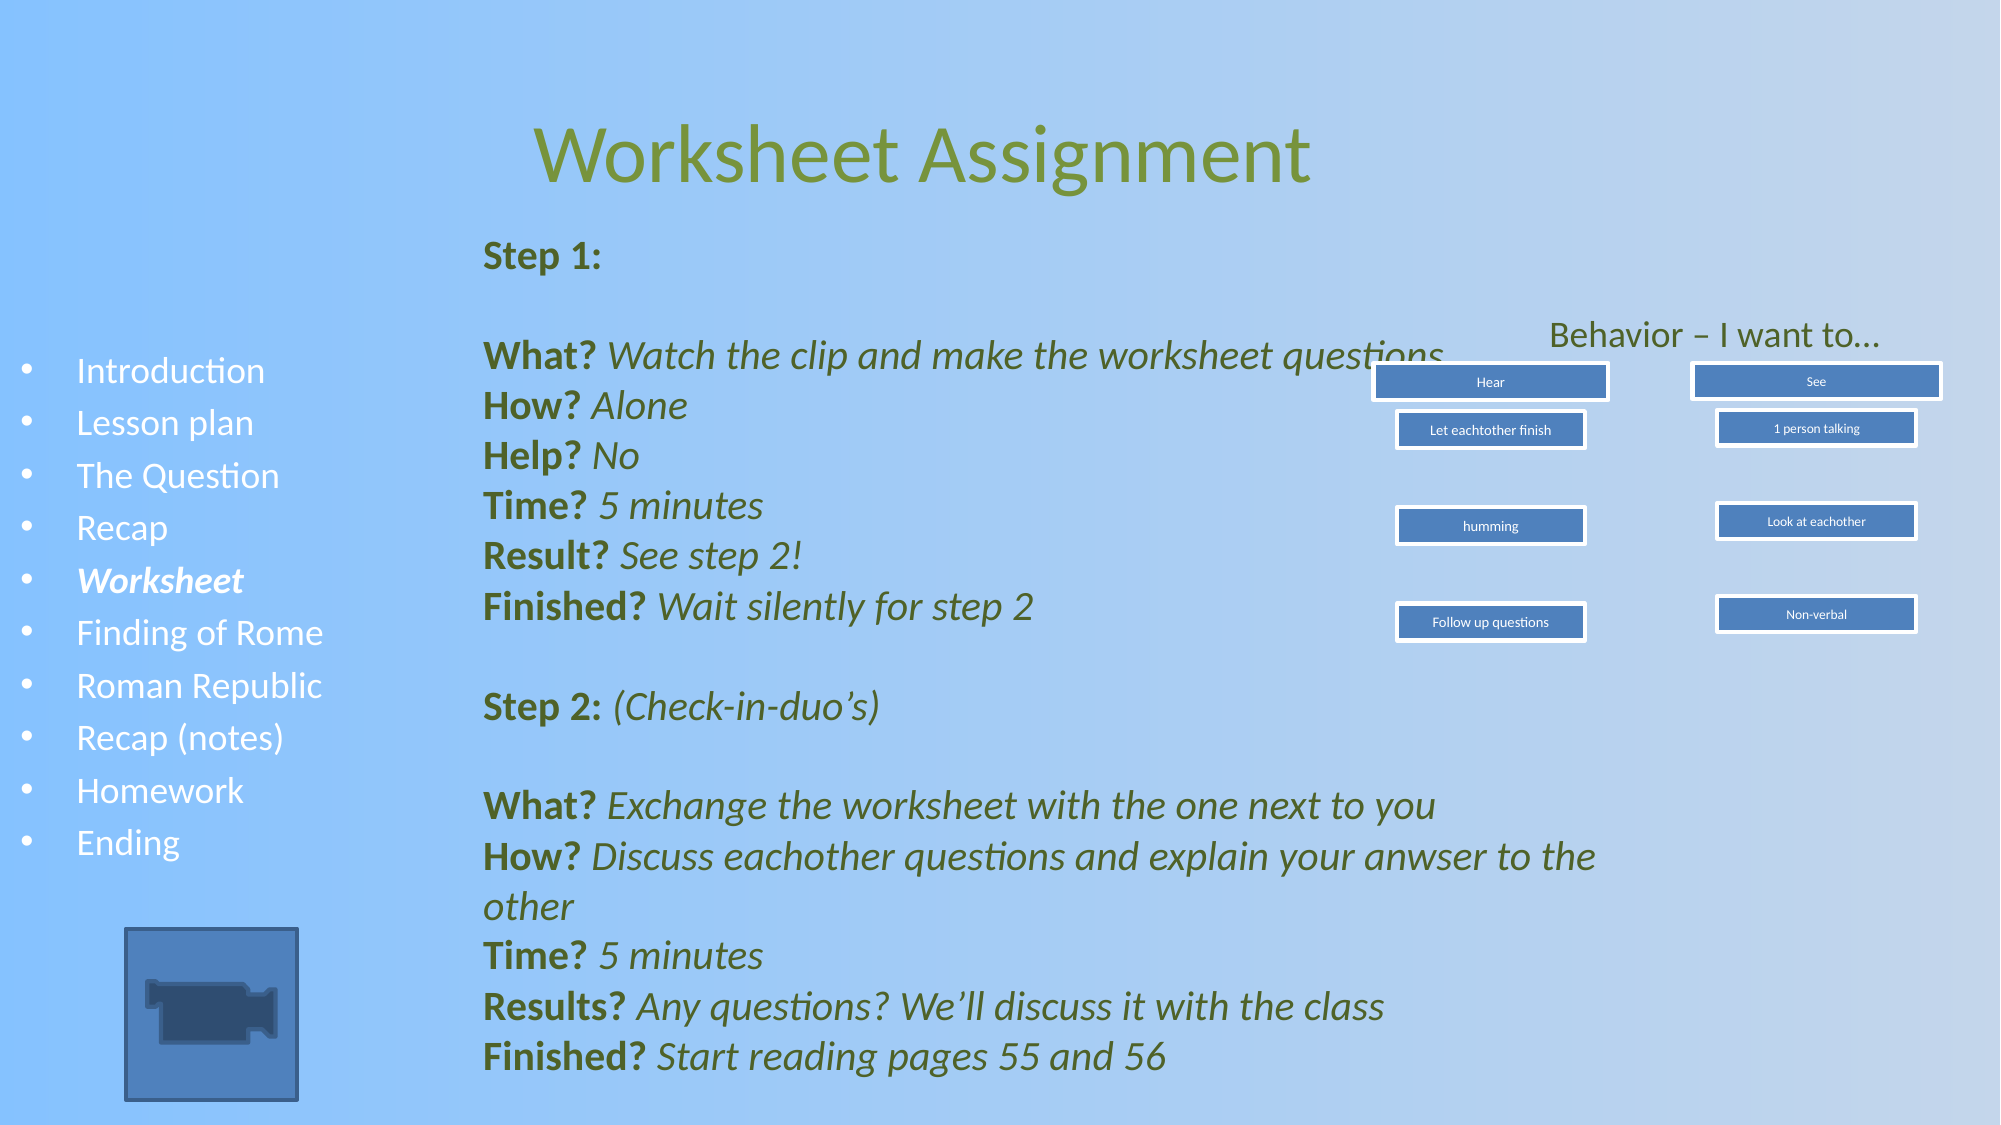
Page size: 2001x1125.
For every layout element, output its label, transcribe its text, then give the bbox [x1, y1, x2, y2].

text_box Introduction Lesson plan The Question Recap Worksheet Finding of Rome Roman Republic Recap (notes) Homework Ending [5, 338, 478, 1081]
text_box Step 1: What? Watch the clip and make the worksheet questions How? Alone Help? No Time? 5 minutes Result? See step 2! Finished? Wait silently for step 2 Step 2: (Check-in-duo’s) What? Exchange the worksheet with the one next to you How? Discuss eachother questions and explain your anwser to the other Time? 5 minutes Results? Any questions? We’ll discuss it with the class Finished? Start reading pages 55 and 56 [468, 220, 1615, 1086]
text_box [1343, 362, 1638, 737]
text_box Worksheet Assignment [444, 78, 1402, 221]
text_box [1661, 362, 1973, 726]
text_box [124, 927, 299, 1102]
text_box Behavior – I want to… [1534, 302, 1896, 363]
